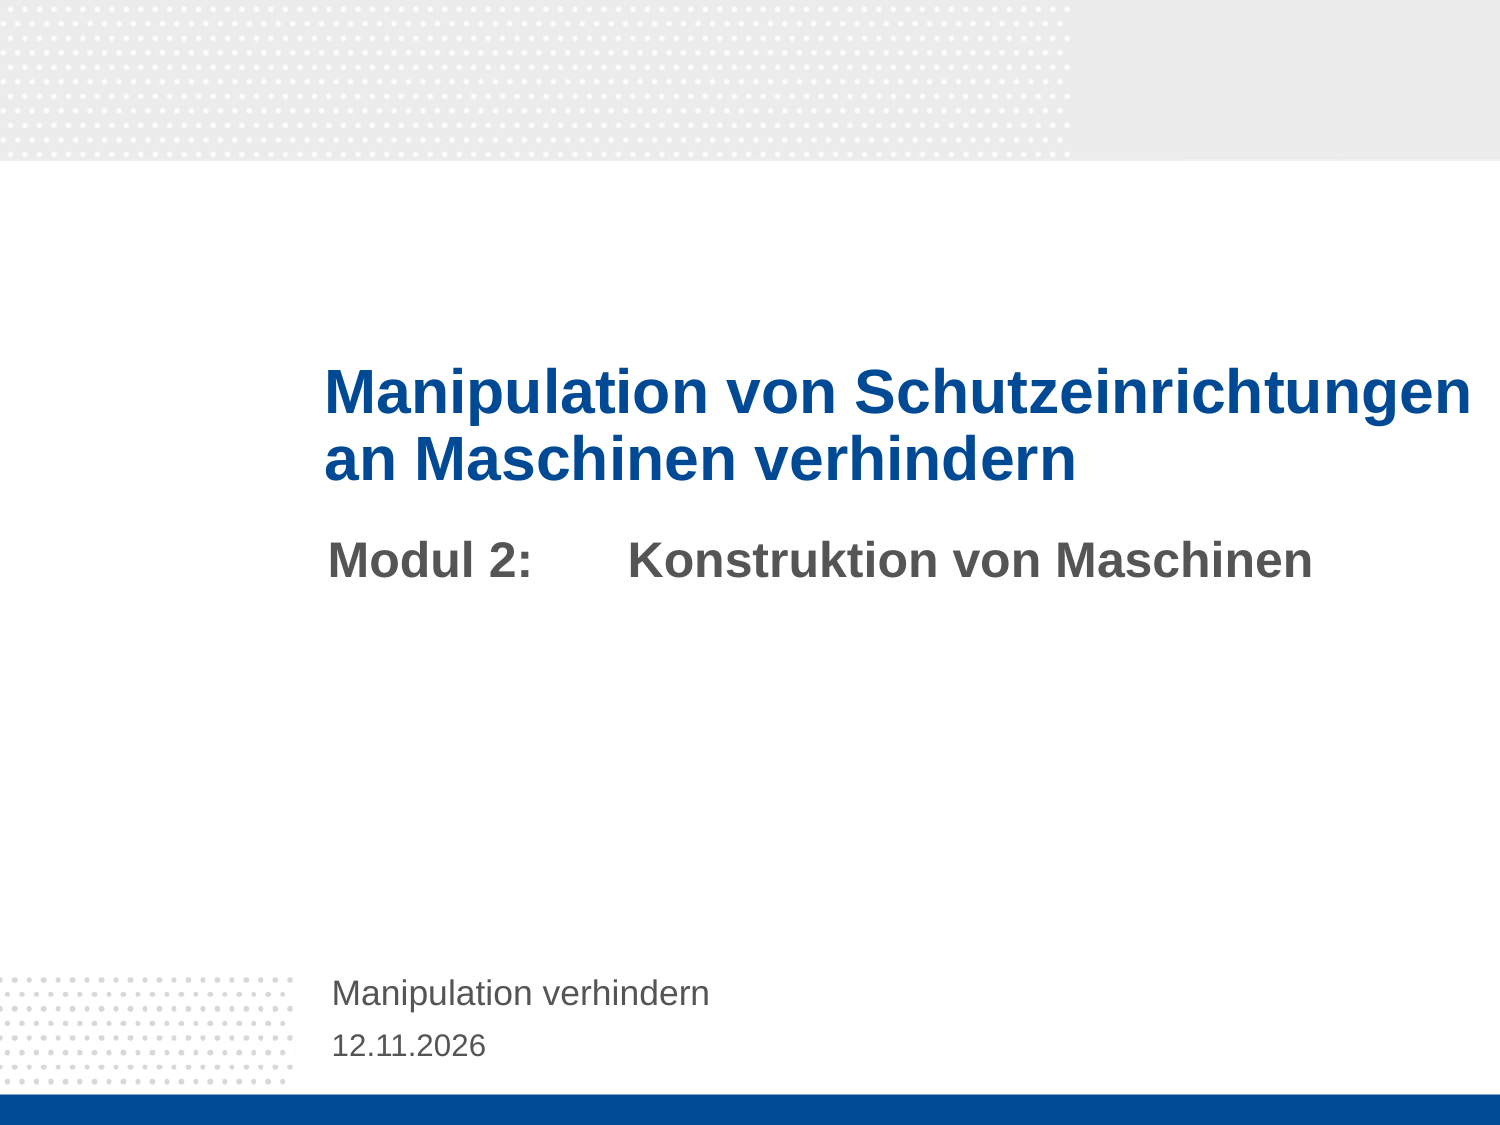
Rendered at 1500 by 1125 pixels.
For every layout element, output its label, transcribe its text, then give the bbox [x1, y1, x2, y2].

picture [0, 0, 1500, 161]
title Manipulation von Schutzeinrichtungen an Maschinen verhindern [324, 359, 1483, 499]
footer Manipulation verhindern [331, 969, 1421, 1023]
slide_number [331, 1025, 1421, 1079]
picture [0, 976, 1500, 1125]
subtitle Modul 2: Konstruktion von Maschinen [327, 527, 1329, 588]
